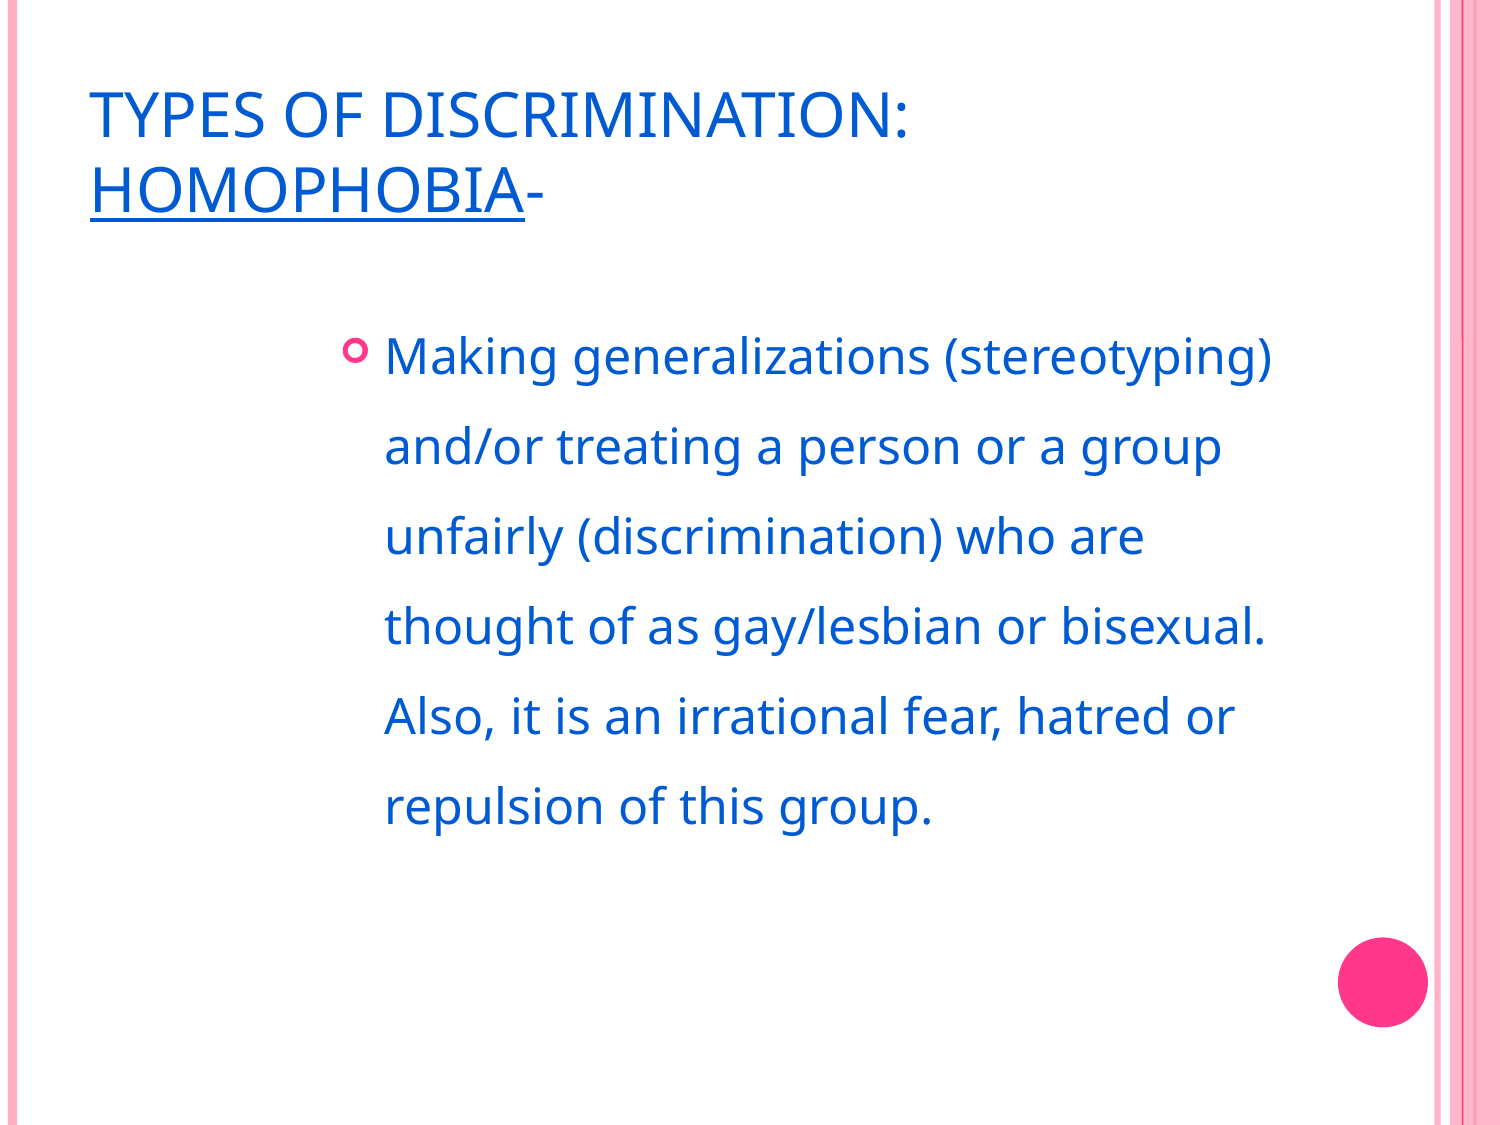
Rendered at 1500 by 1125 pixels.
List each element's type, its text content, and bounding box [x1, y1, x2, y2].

list Making generalizations (stereotyping) and/or treating a person or a group unfairly (discrimination) who are thought of as gay/lesbian or bisexual. Also, it is an irrational fear, hatred or repulsion of this group. [324, 287, 1300, 1062]
title TYPES OF DISCRIMINATION: HOMOPHOBIA- [75, 45, 1300, 233]
